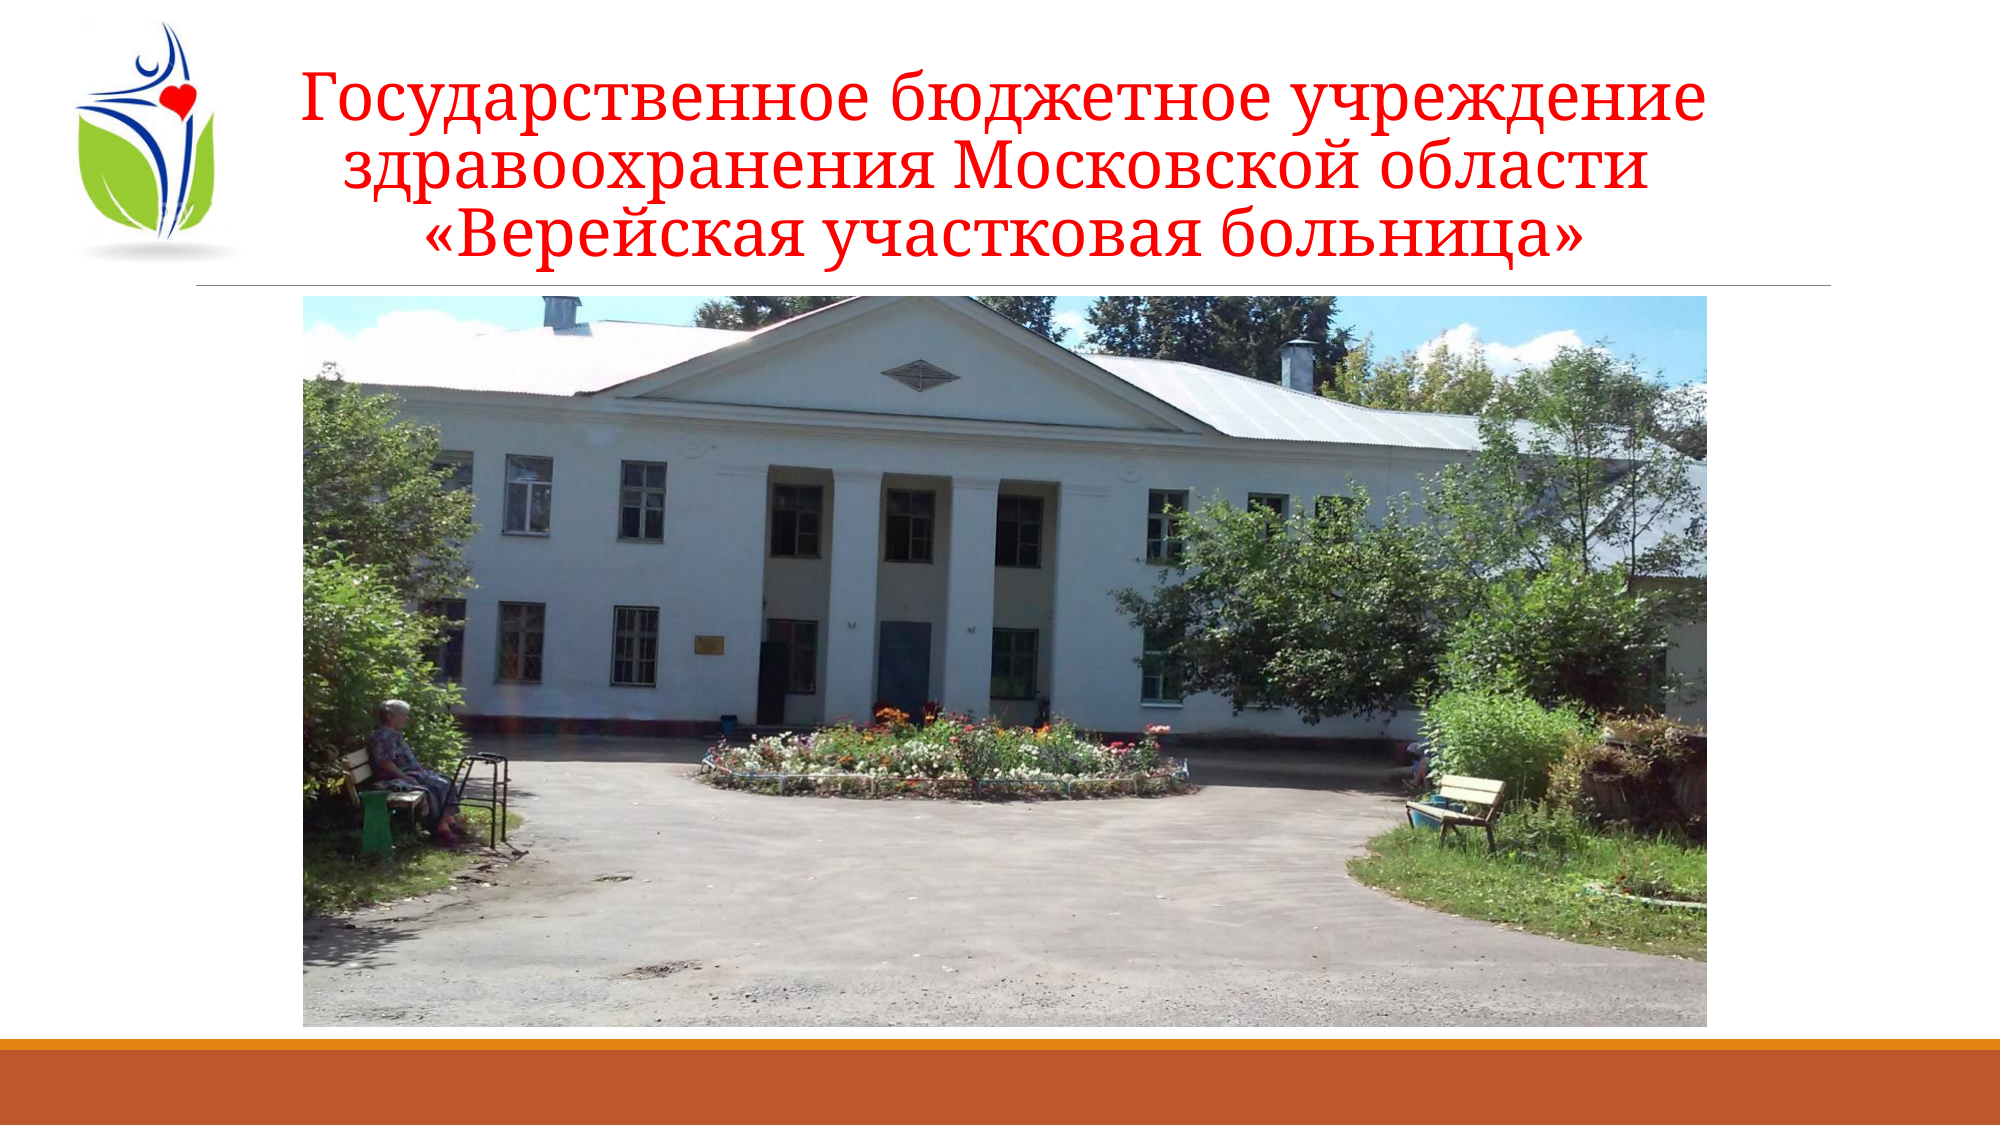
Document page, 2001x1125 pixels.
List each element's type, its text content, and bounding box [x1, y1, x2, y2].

picture [303, 295, 1707, 1028]
picture [22, 20, 270, 268]
title Государственное бюджетное учреждение здравоохранения Московской области «Верейская участковая больница» [269, 105, 1830, 278]
